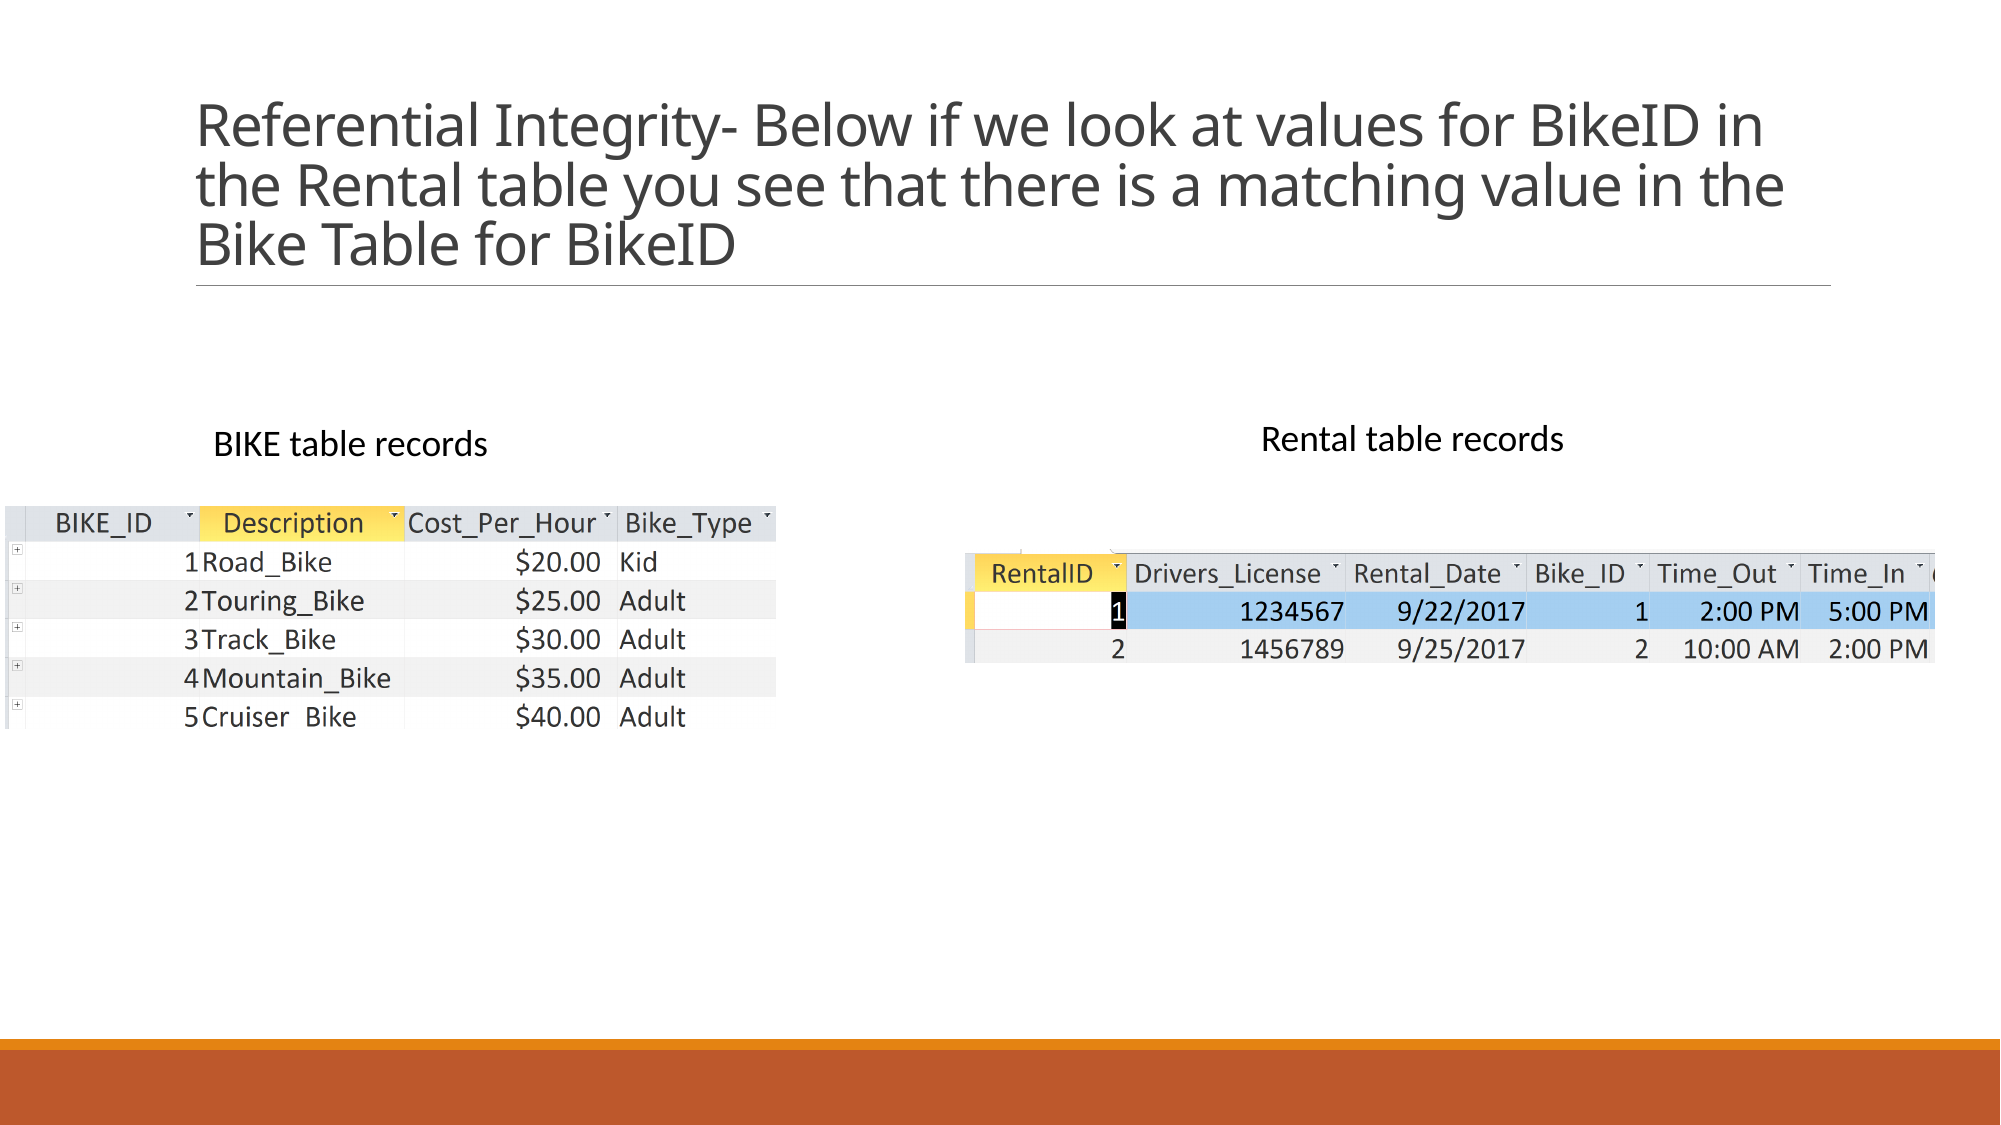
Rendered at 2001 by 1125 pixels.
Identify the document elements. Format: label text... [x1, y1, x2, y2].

text_box BIKE table records [198, 411, 629, 472]
title Referential Integrity- Below if we look at values for BikeID in the Rental table you see that there is a matching value in the Bike Table for BikeID [180, 47, 1830, 285]
picture [964, 548, 1935, 663]
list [5, 506, 777, 730]
text_box Rental table records [1246, 406, 1677, 467]
